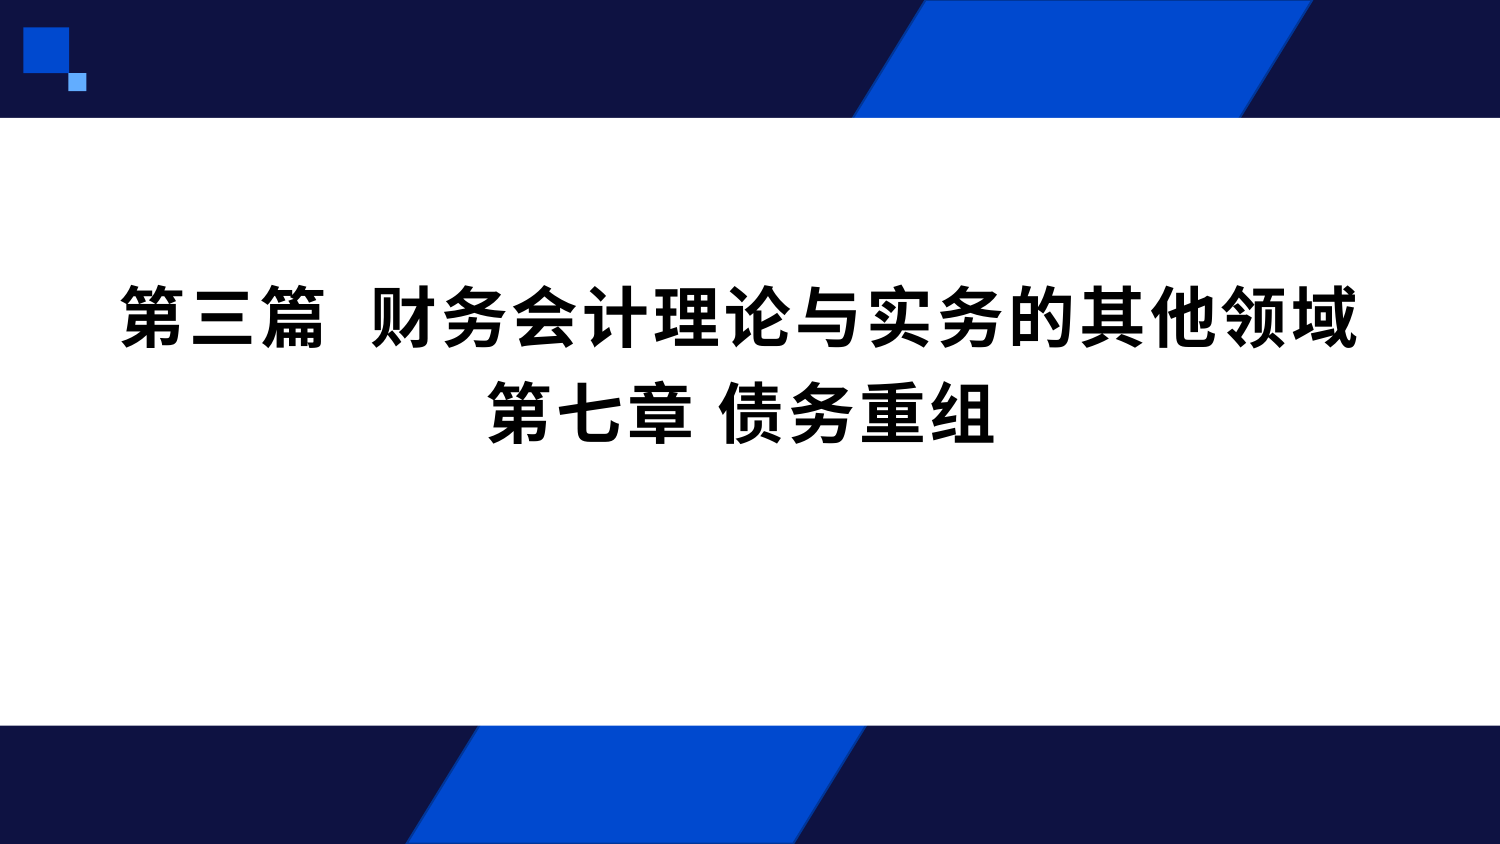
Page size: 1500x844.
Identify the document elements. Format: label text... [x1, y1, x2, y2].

title 第三篇 财务会计理论与实务的其他领域 第七章 债务重组 [88, 164, 1389, 459]
